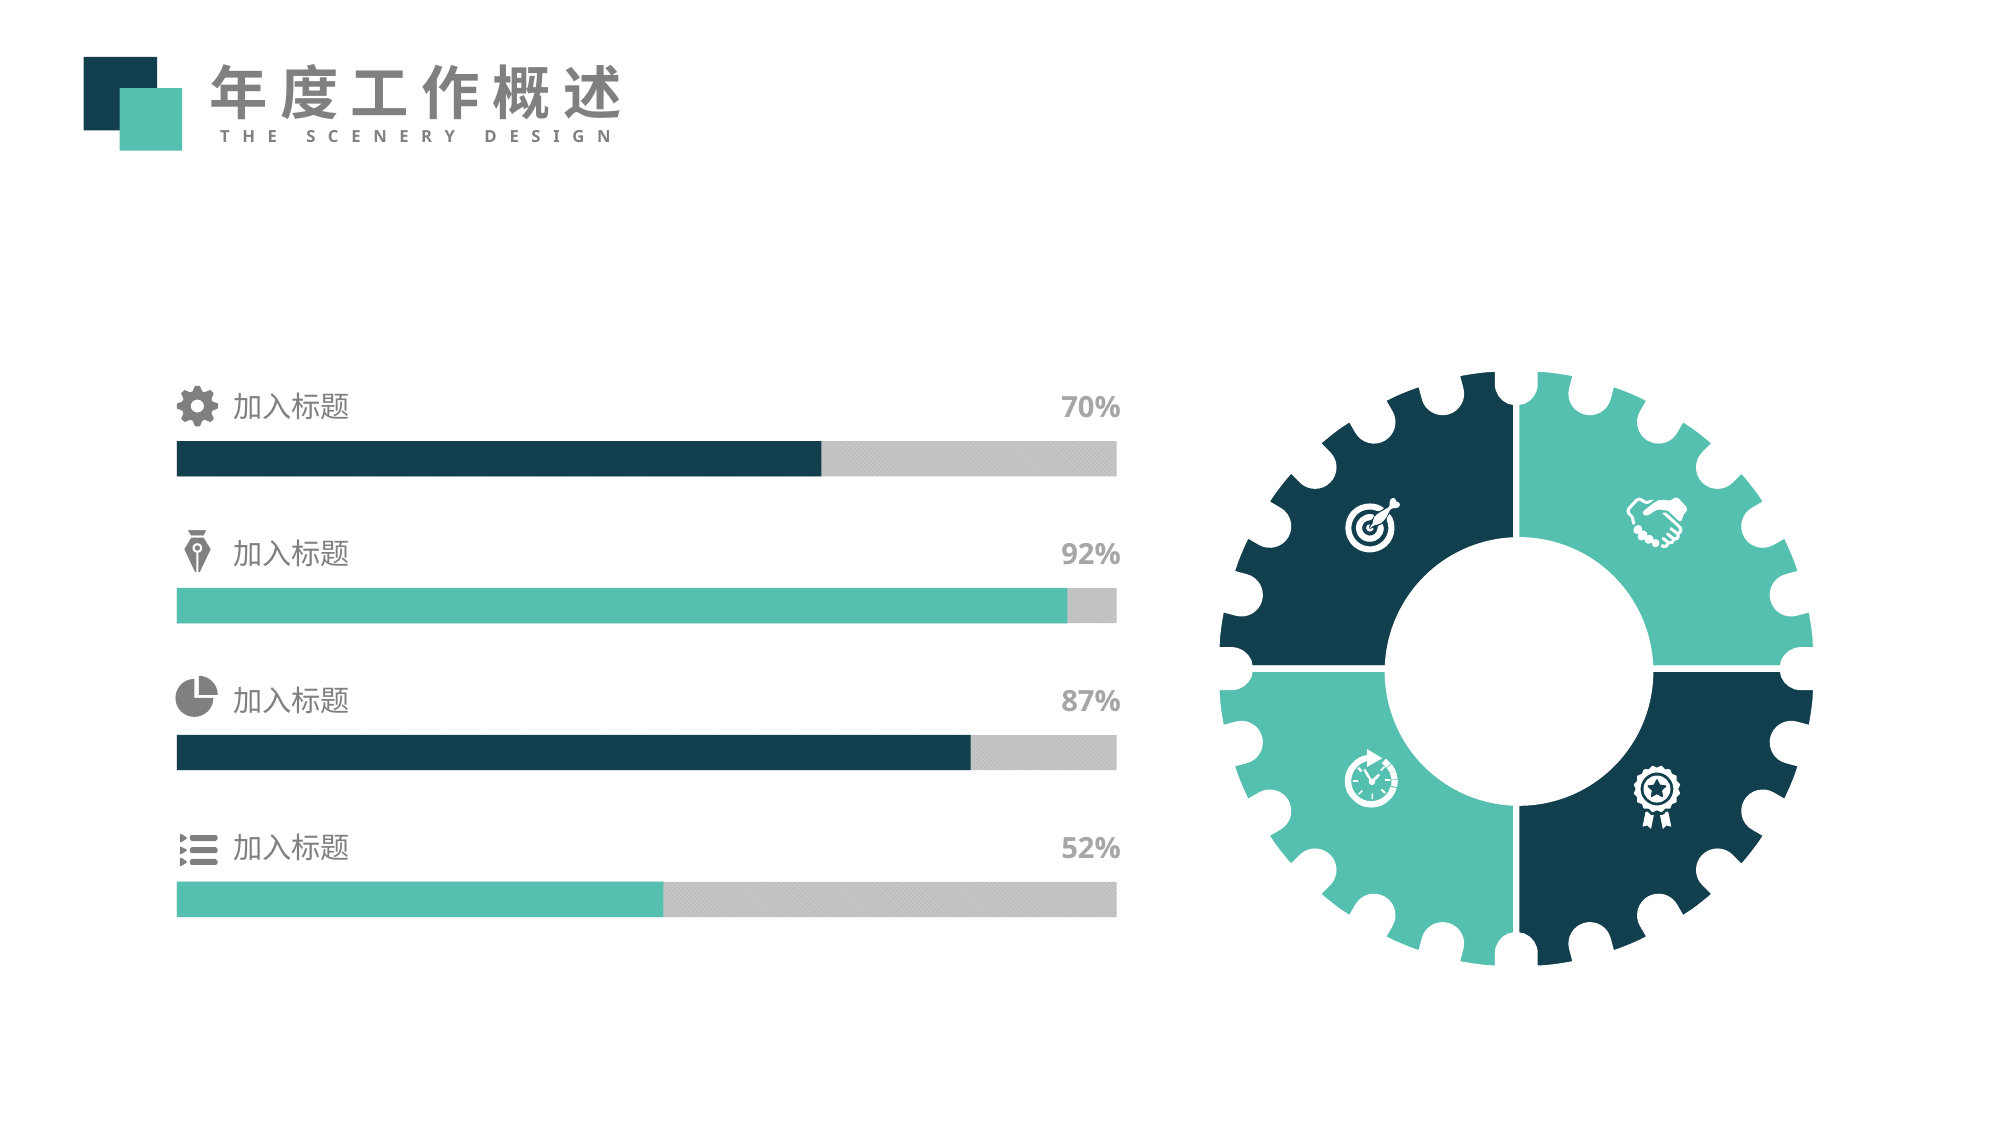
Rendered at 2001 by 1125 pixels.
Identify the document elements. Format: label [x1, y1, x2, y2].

text_box [175, 381, 1136, 918]
text_box [1216, 368, 1817, 969]
text_box [83, 48, 646, 155]
